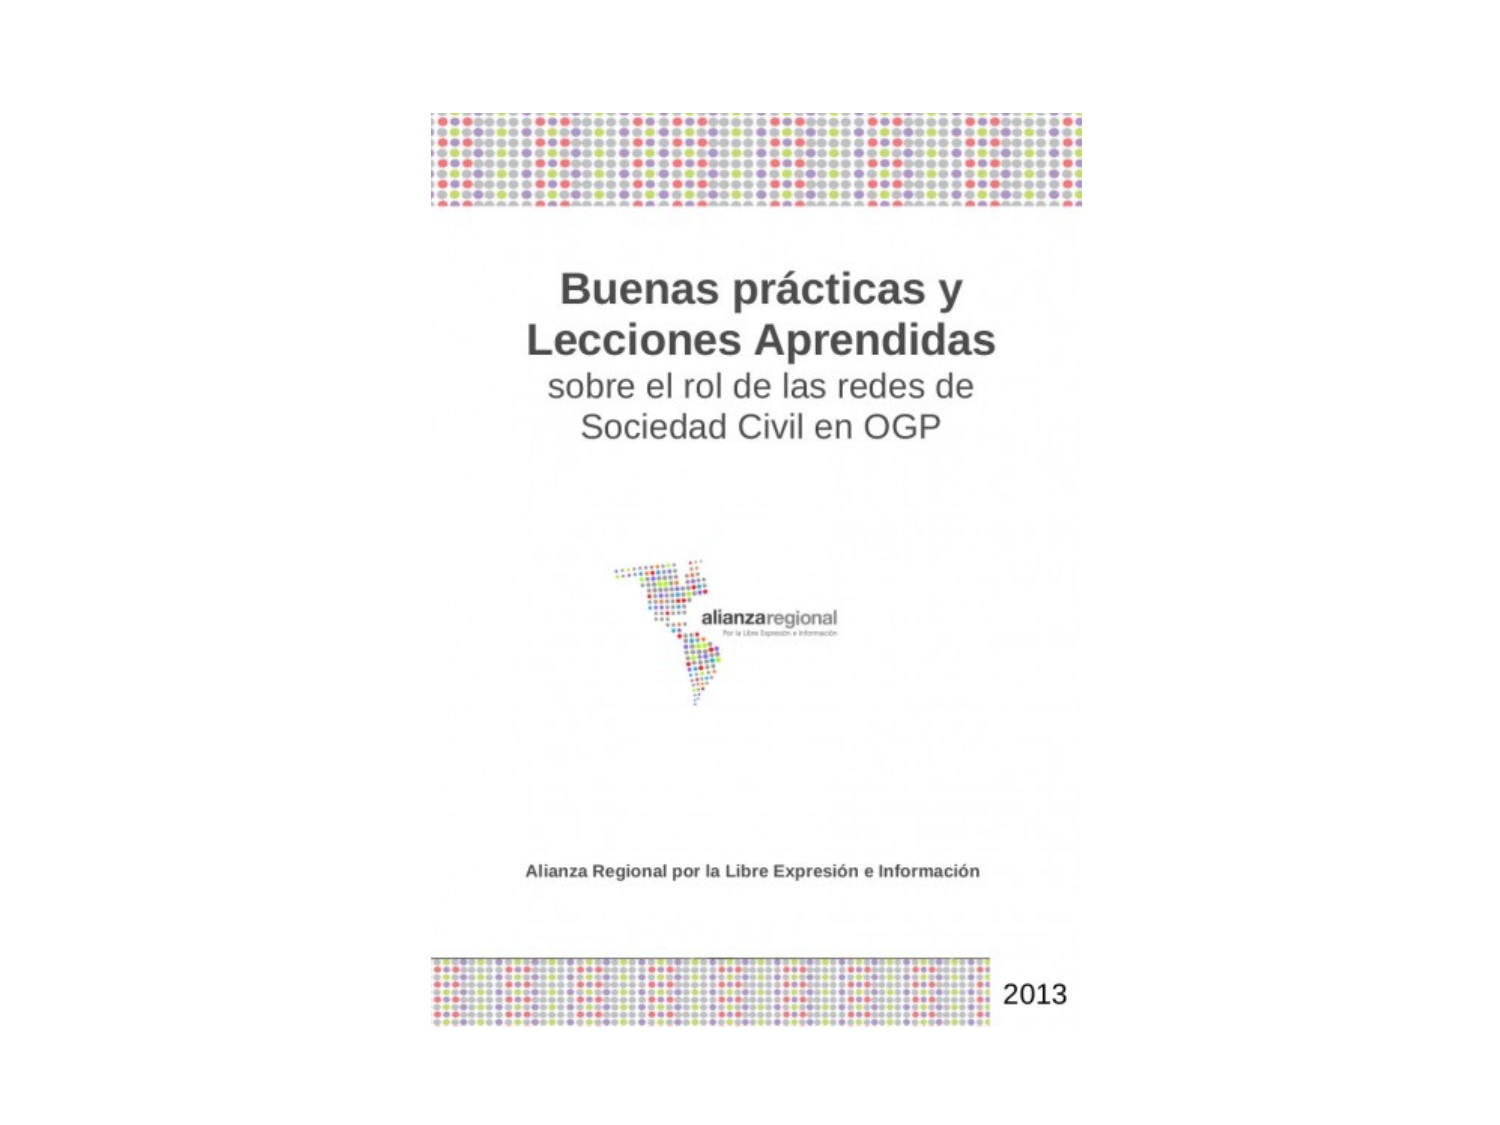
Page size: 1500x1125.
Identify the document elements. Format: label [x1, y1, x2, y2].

picture [430, 113, 1082, 1027]
